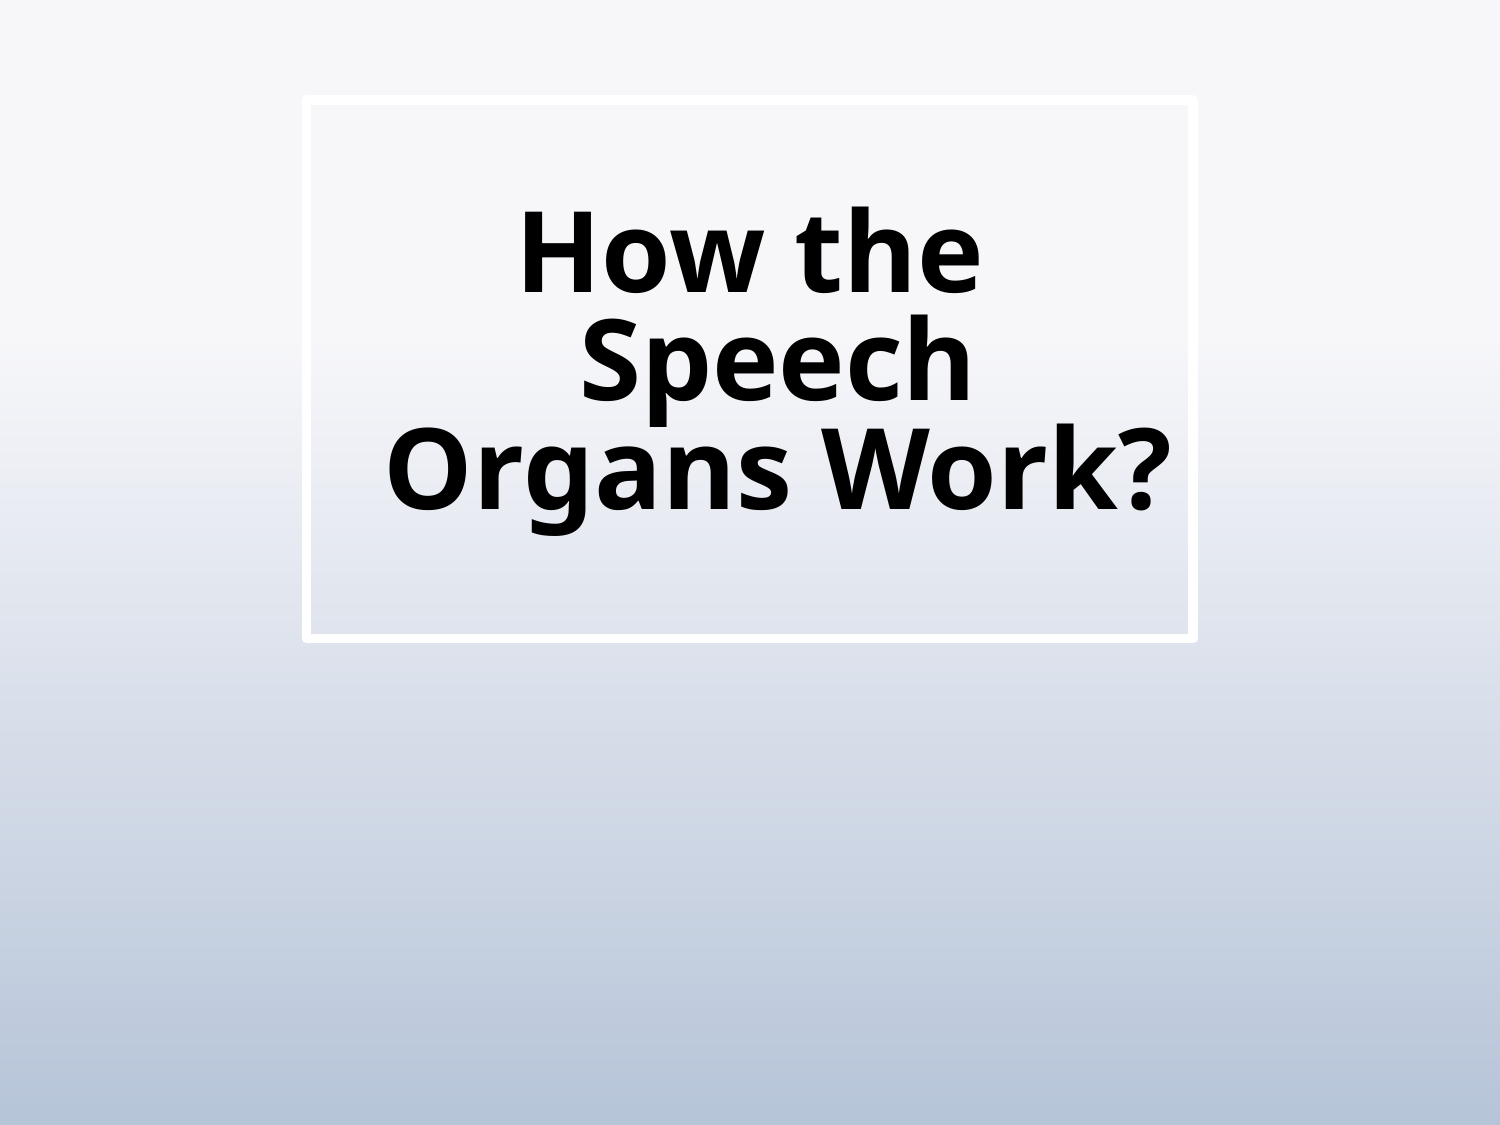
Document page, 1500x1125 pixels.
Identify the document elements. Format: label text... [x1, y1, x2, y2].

title How the Speech Organs Work? [302, 95, 1198, 643]
